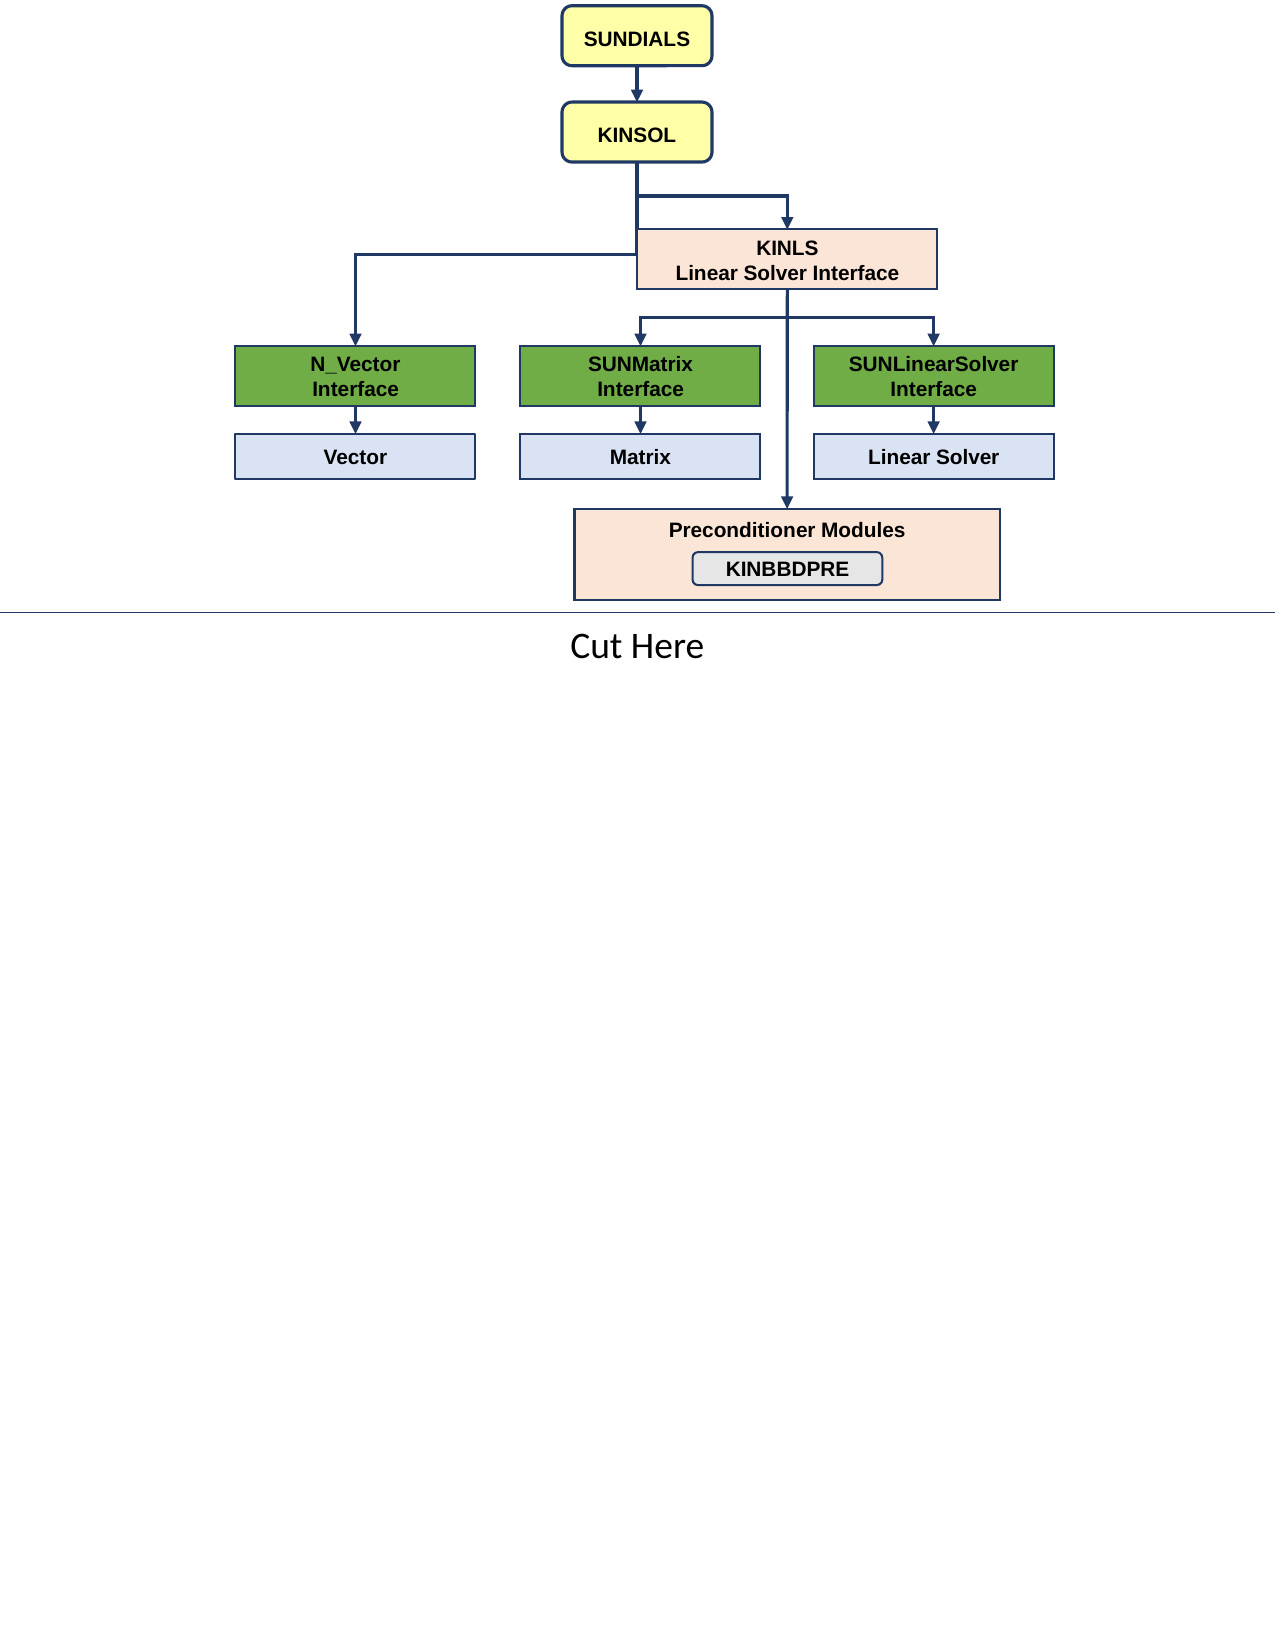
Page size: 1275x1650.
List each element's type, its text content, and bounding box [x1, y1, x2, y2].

text_box N_Vector Interface [234, 345, 476, 407]
text_box SUNDIALS [560, 4, 714, 67]
text_box Vector [235, 433, 476, 479]
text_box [574, 508, 1000, 601]
text_box KINSOL [560, 101, 714, 164]
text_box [404, 113, 589, 395]
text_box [520, 229, 1054, 479]
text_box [678, 120, 746, 229]
text_box Cut Here [453, 613, 821, 673]
